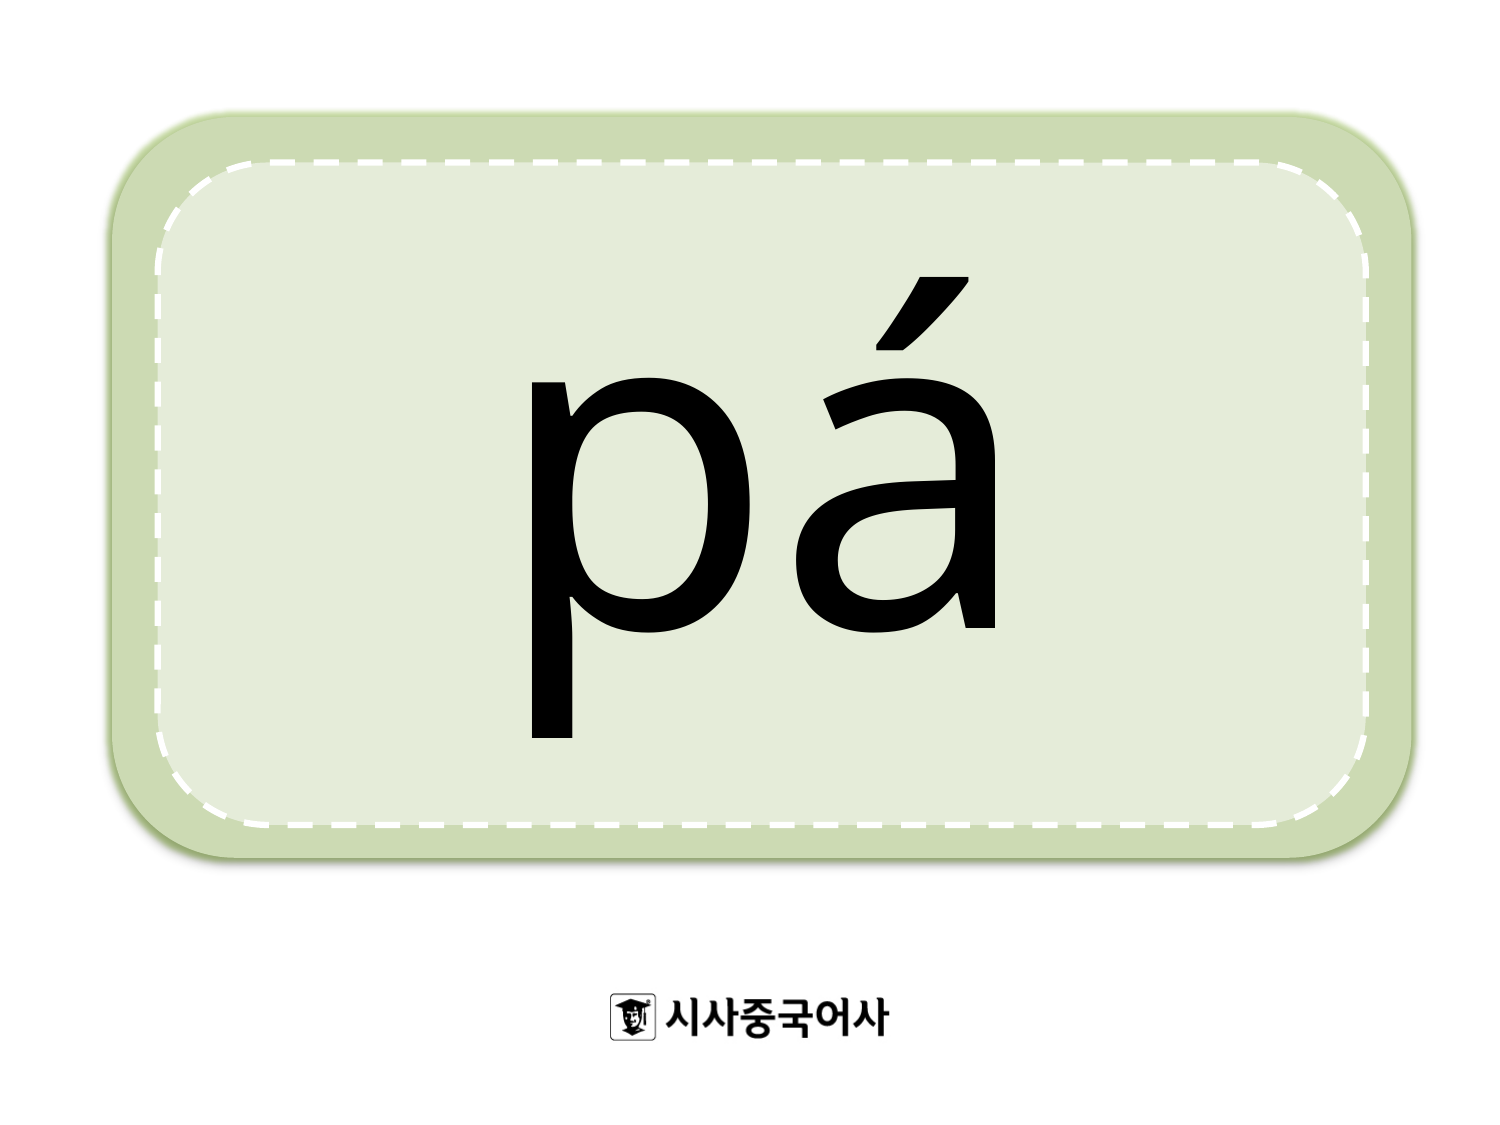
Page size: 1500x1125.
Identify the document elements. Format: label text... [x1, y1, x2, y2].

text_box pá [159, 113, 1368, 776]
picture [602, 987, 898, 1047]
